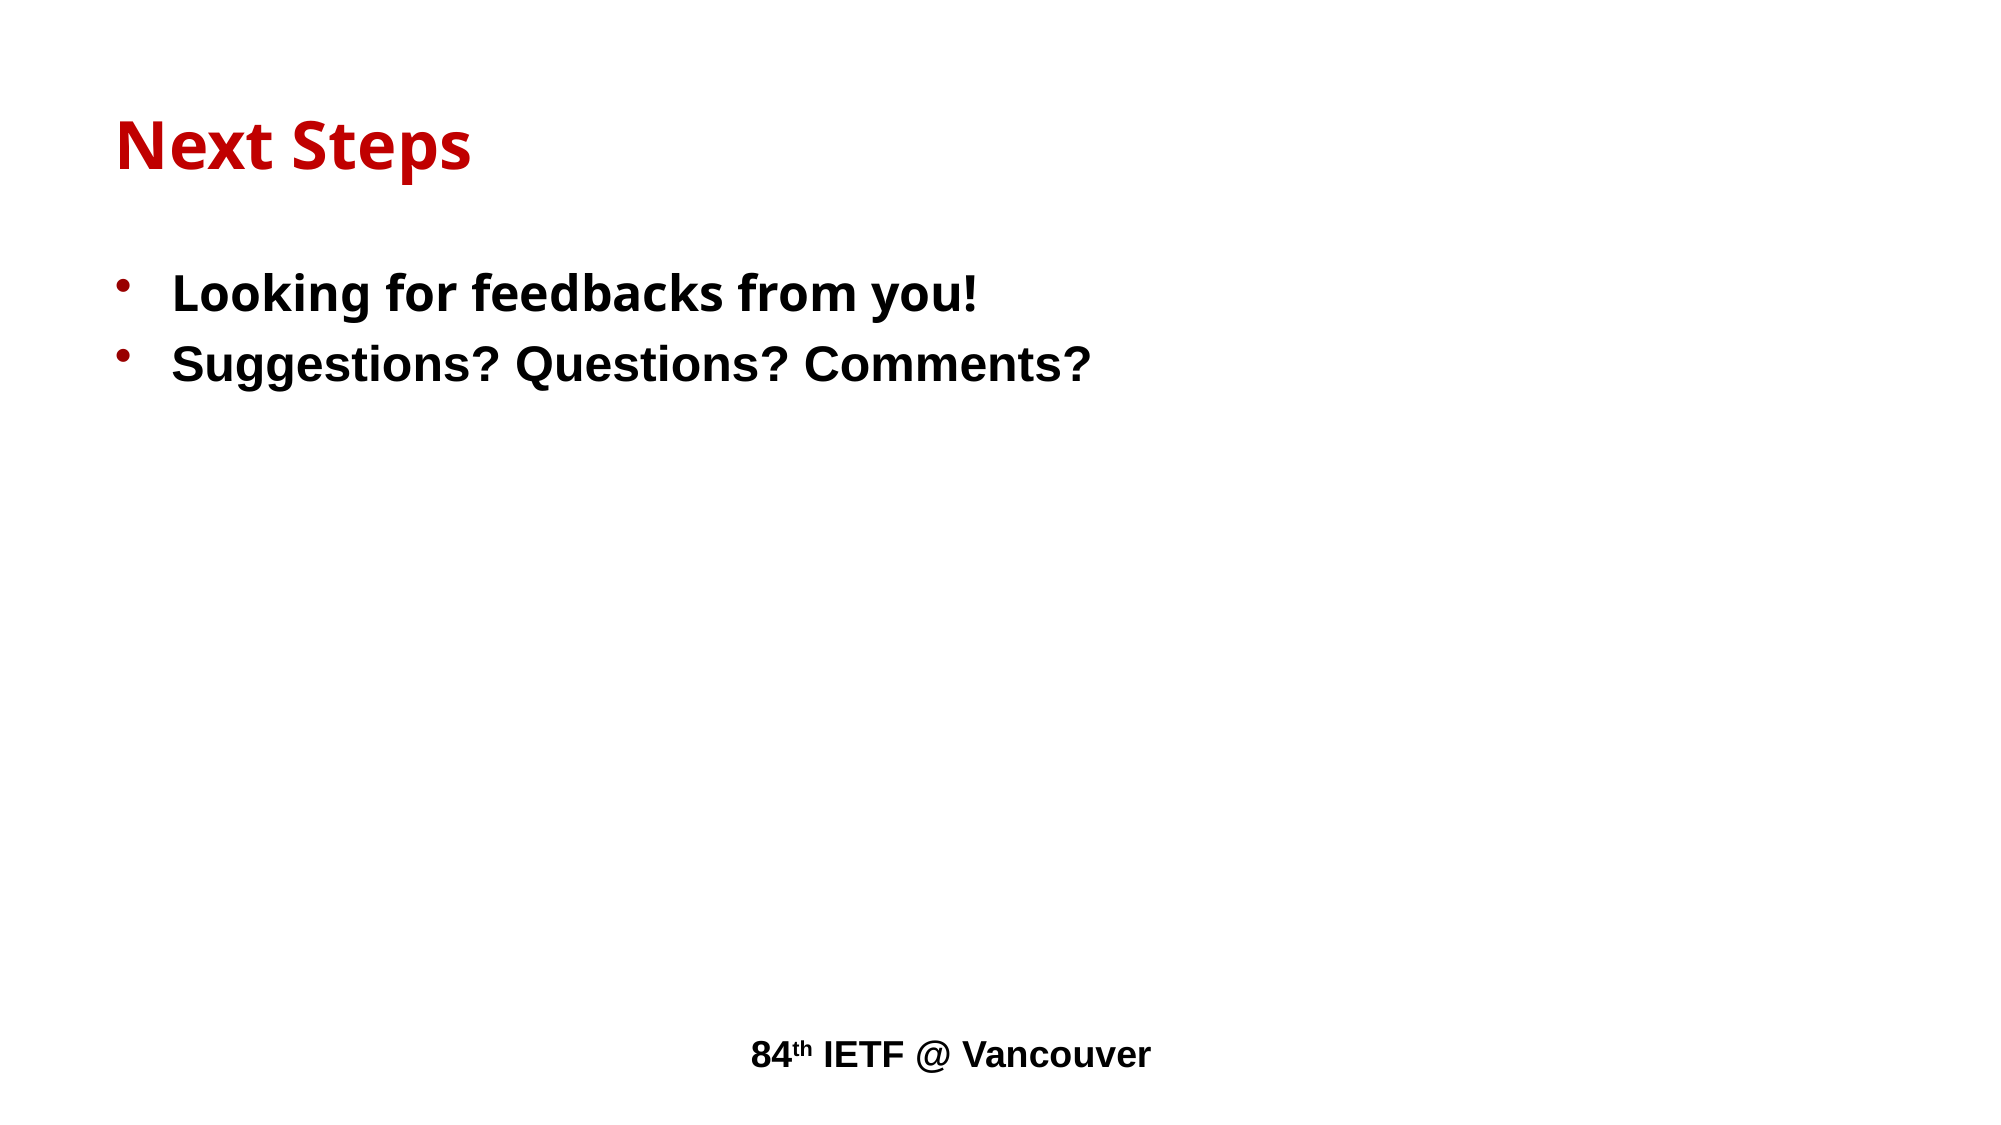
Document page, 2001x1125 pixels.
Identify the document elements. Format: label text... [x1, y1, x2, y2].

title Next Steps [99, 48, 966, 237]
text_box 84th IETF @ Vancouver [736, 1023, 1167, 1083]
text_box Looking for feedbacks from you! Suggestions? Questions? Comments? [100, 184, 1901, 411]
